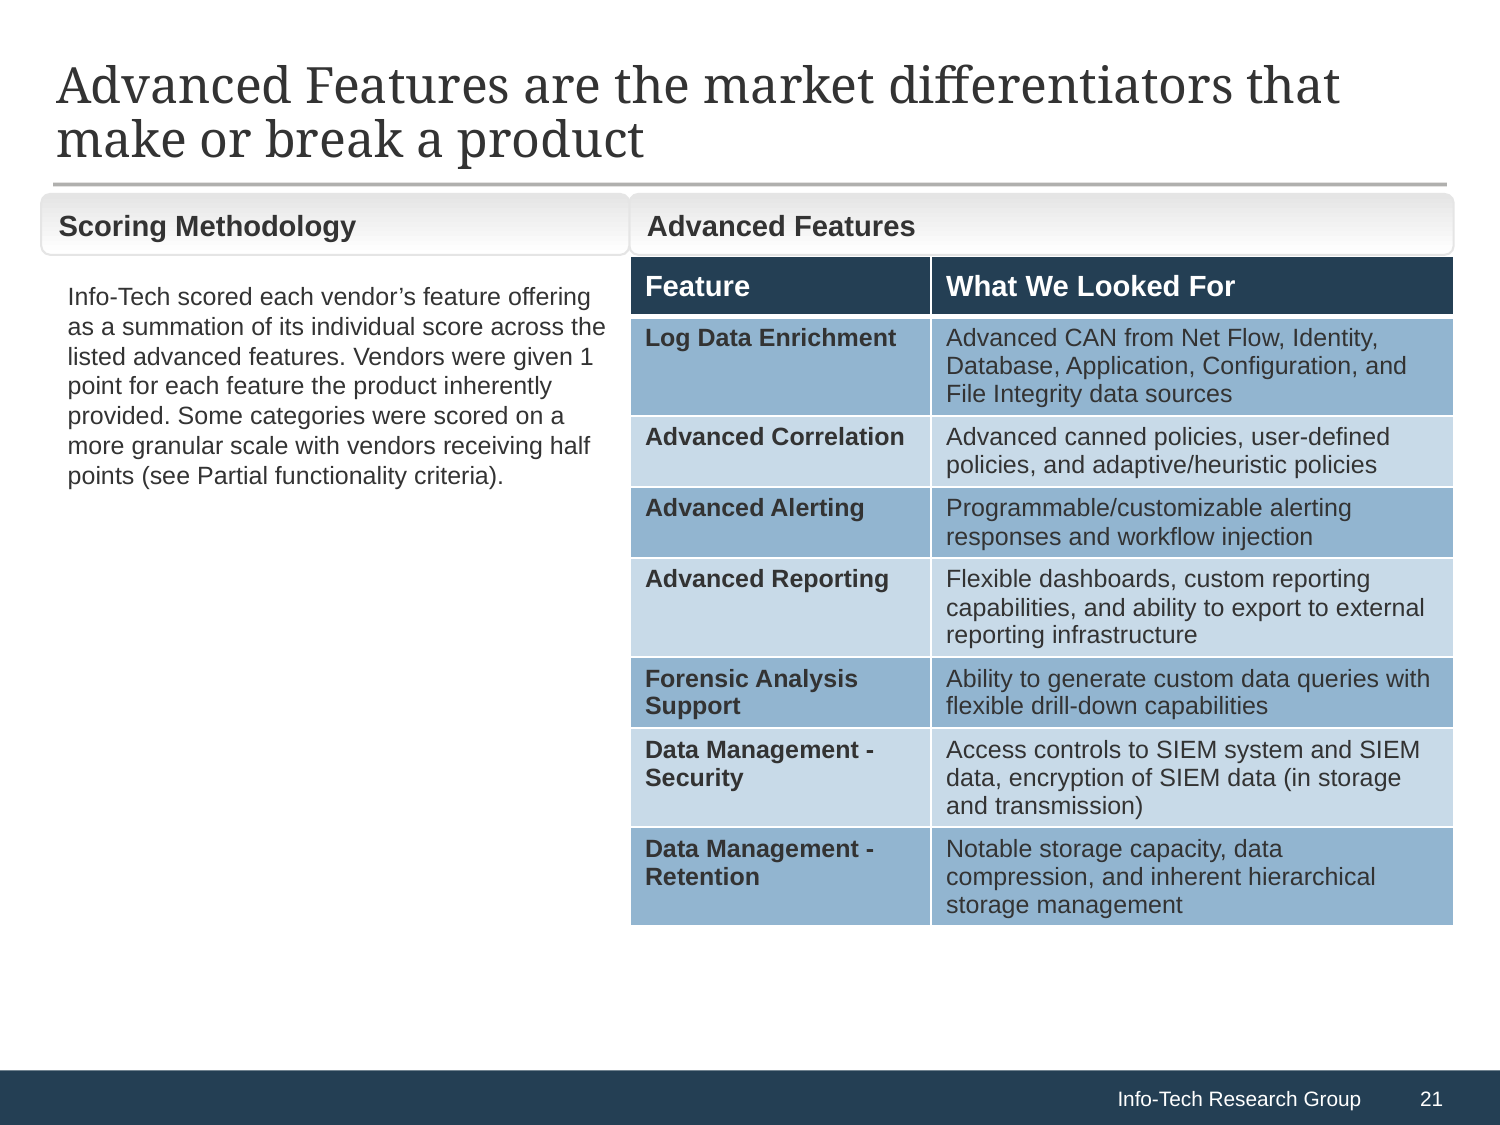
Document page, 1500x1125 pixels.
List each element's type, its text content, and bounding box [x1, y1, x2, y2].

table_cell Advanced Correlation [631, 417, 930, 486]
table_header Feature [631, 257, 930, 314]
table_cell Advanced Reporting [631, 559, 930, 656]
text_box Info-Tech scored each vendor’s feature offering as a summation of its individual score across the listed advanced features. Vendors were given 1 point for each feature the product inherently provided. Some categories were scored on a more granular scale with vendors receiving half points (see Partial functionality criteria). [53, 272, 630, 497]
table_cell Advanced CAN from Net Flow, Identity, Database, Application, Configuration, and File Integrity data sources [932, 319, 1453, 415]
table_cell Data Management - Security [631, 729, 930, 826]
table_cell Advanced canned policies, user-defined policies, and adaptive/heuristic policies [932, 417, 1453, 486]
table_cell Log Data Enrichment [631, 319, 930, 415]
table_cell Data Management - Retention [631, 828, 930, 925]
table_cell Notable storage capacity, data compression, and inherent hierarchical storage management [932, 828, 1453, 925]
table_cell Programmable/customizable alerting responses and workflow injection [932, 488, 1453, 557]
table_cell Advanced Alerting [631, 488, 930, 557]
table_cell Flexible dashboards, custom reporting capabilities, and ability to export to external reporting infrastructure [932, 559, 1453, 656]
text_box Scoring Methodology [39, 191, 632, 257]
text_box Advanced Features [630, 191, 1456, 257]
table_cell Ability to generate custom data queries with flexible drill-down capabilities [932, 658, 1453, 727]
table_cell Access controls to SIEM system and SIEM data, encryption of SIEM data (in storage and transmission) [932, 729, 1453, 826]
table_header What We Looked For [932, 257, 1453, 314]
title Advanced Features are the market differentiators that make or break a product [41, 42, 1457, 185]
table_cell Forensic Analysis Support [631, 658, 930, 727]
